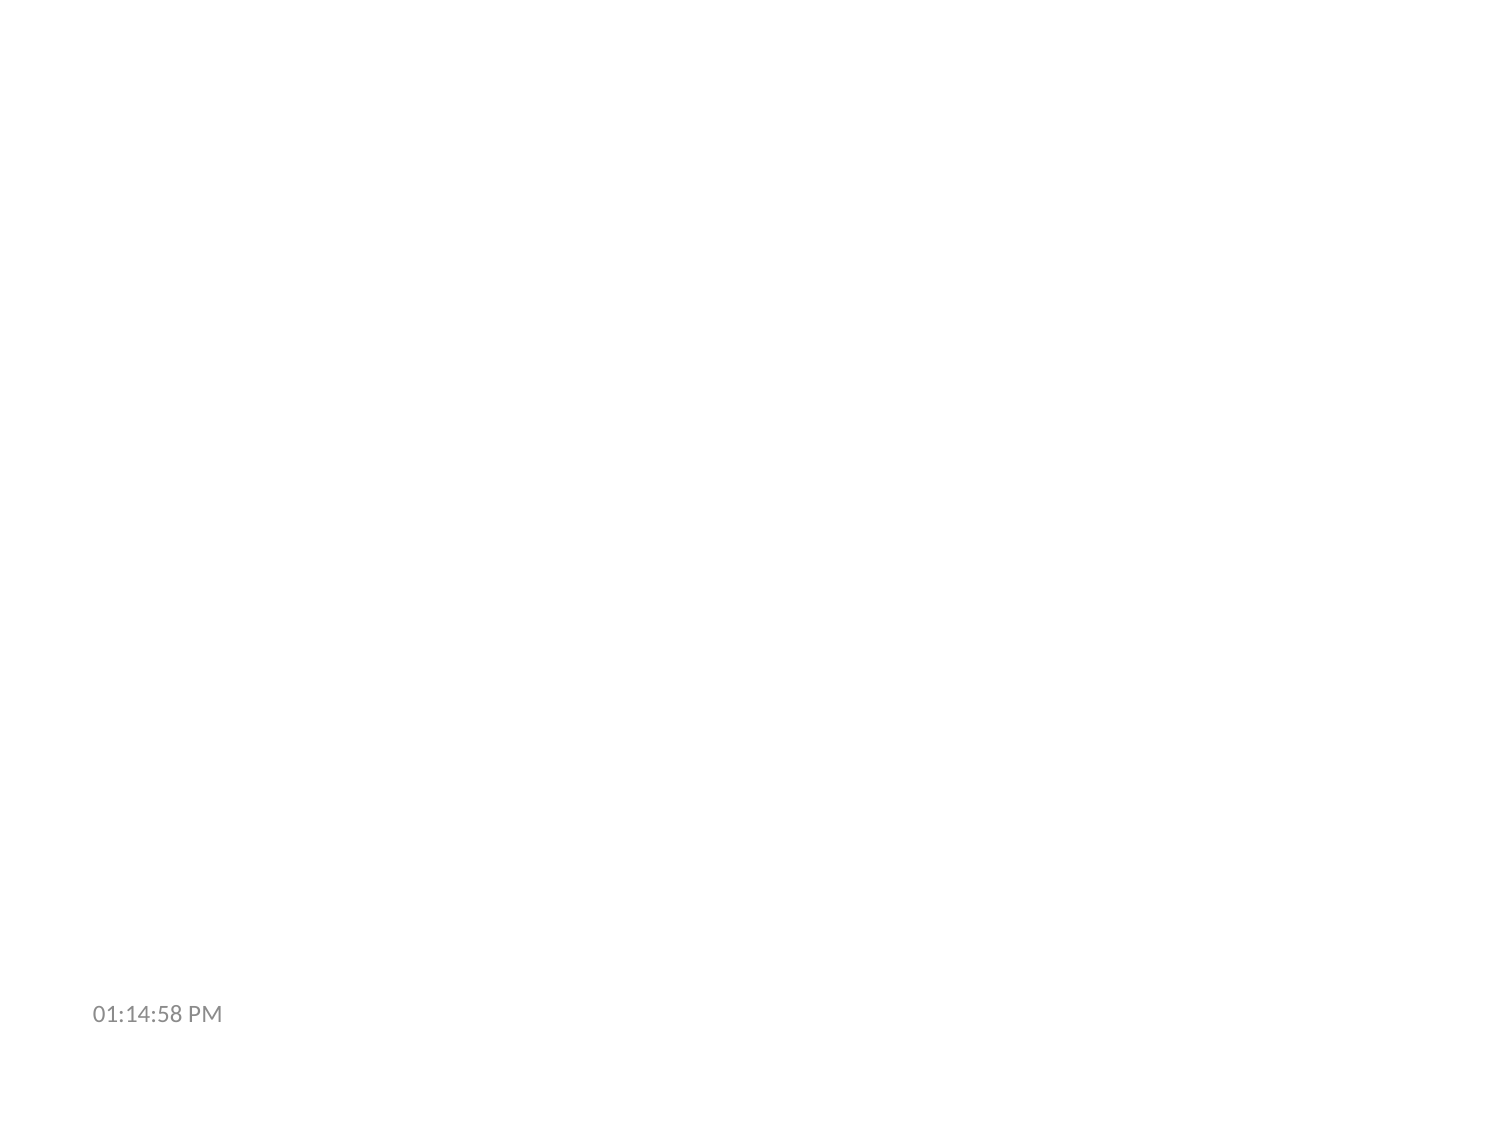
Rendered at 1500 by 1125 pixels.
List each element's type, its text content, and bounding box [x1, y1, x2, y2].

text_box 3:35:09 PM [77, 982, 428, 1043]
